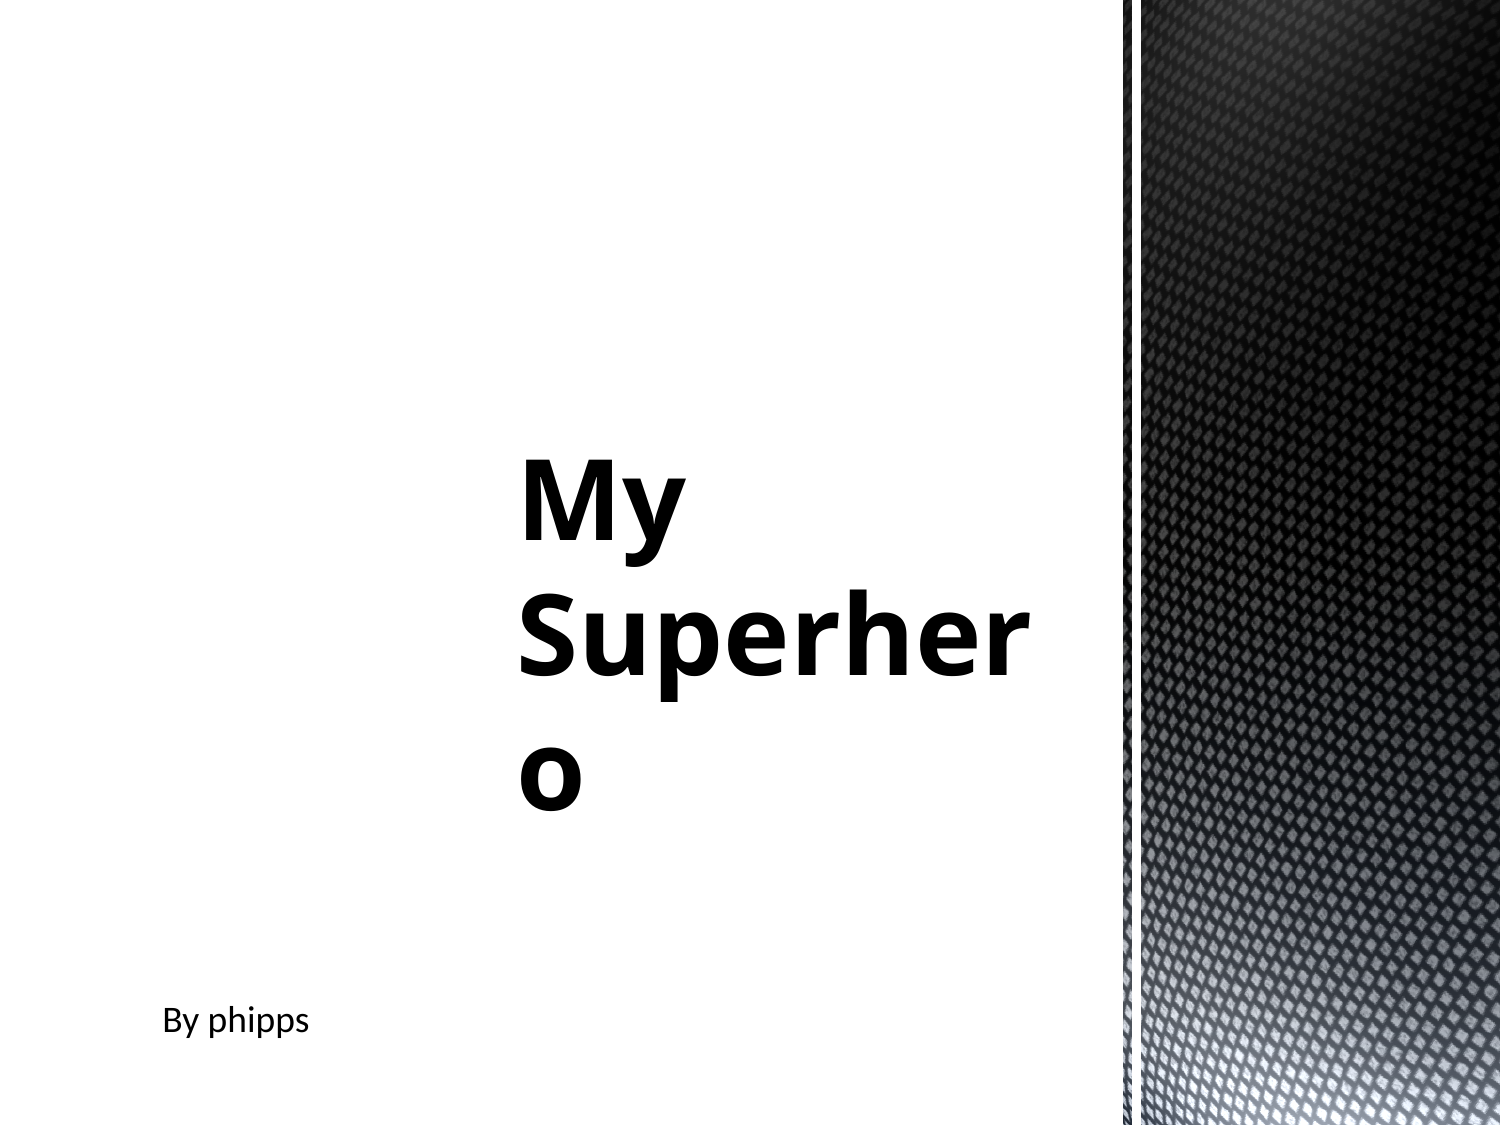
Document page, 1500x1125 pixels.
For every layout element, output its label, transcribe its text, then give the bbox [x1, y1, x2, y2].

text_box By phipps [147, 987, 573, 1048]
picture [1123, 0, 1500, 1125]
text_box My Superhero [501, 420, 1093, 841]
